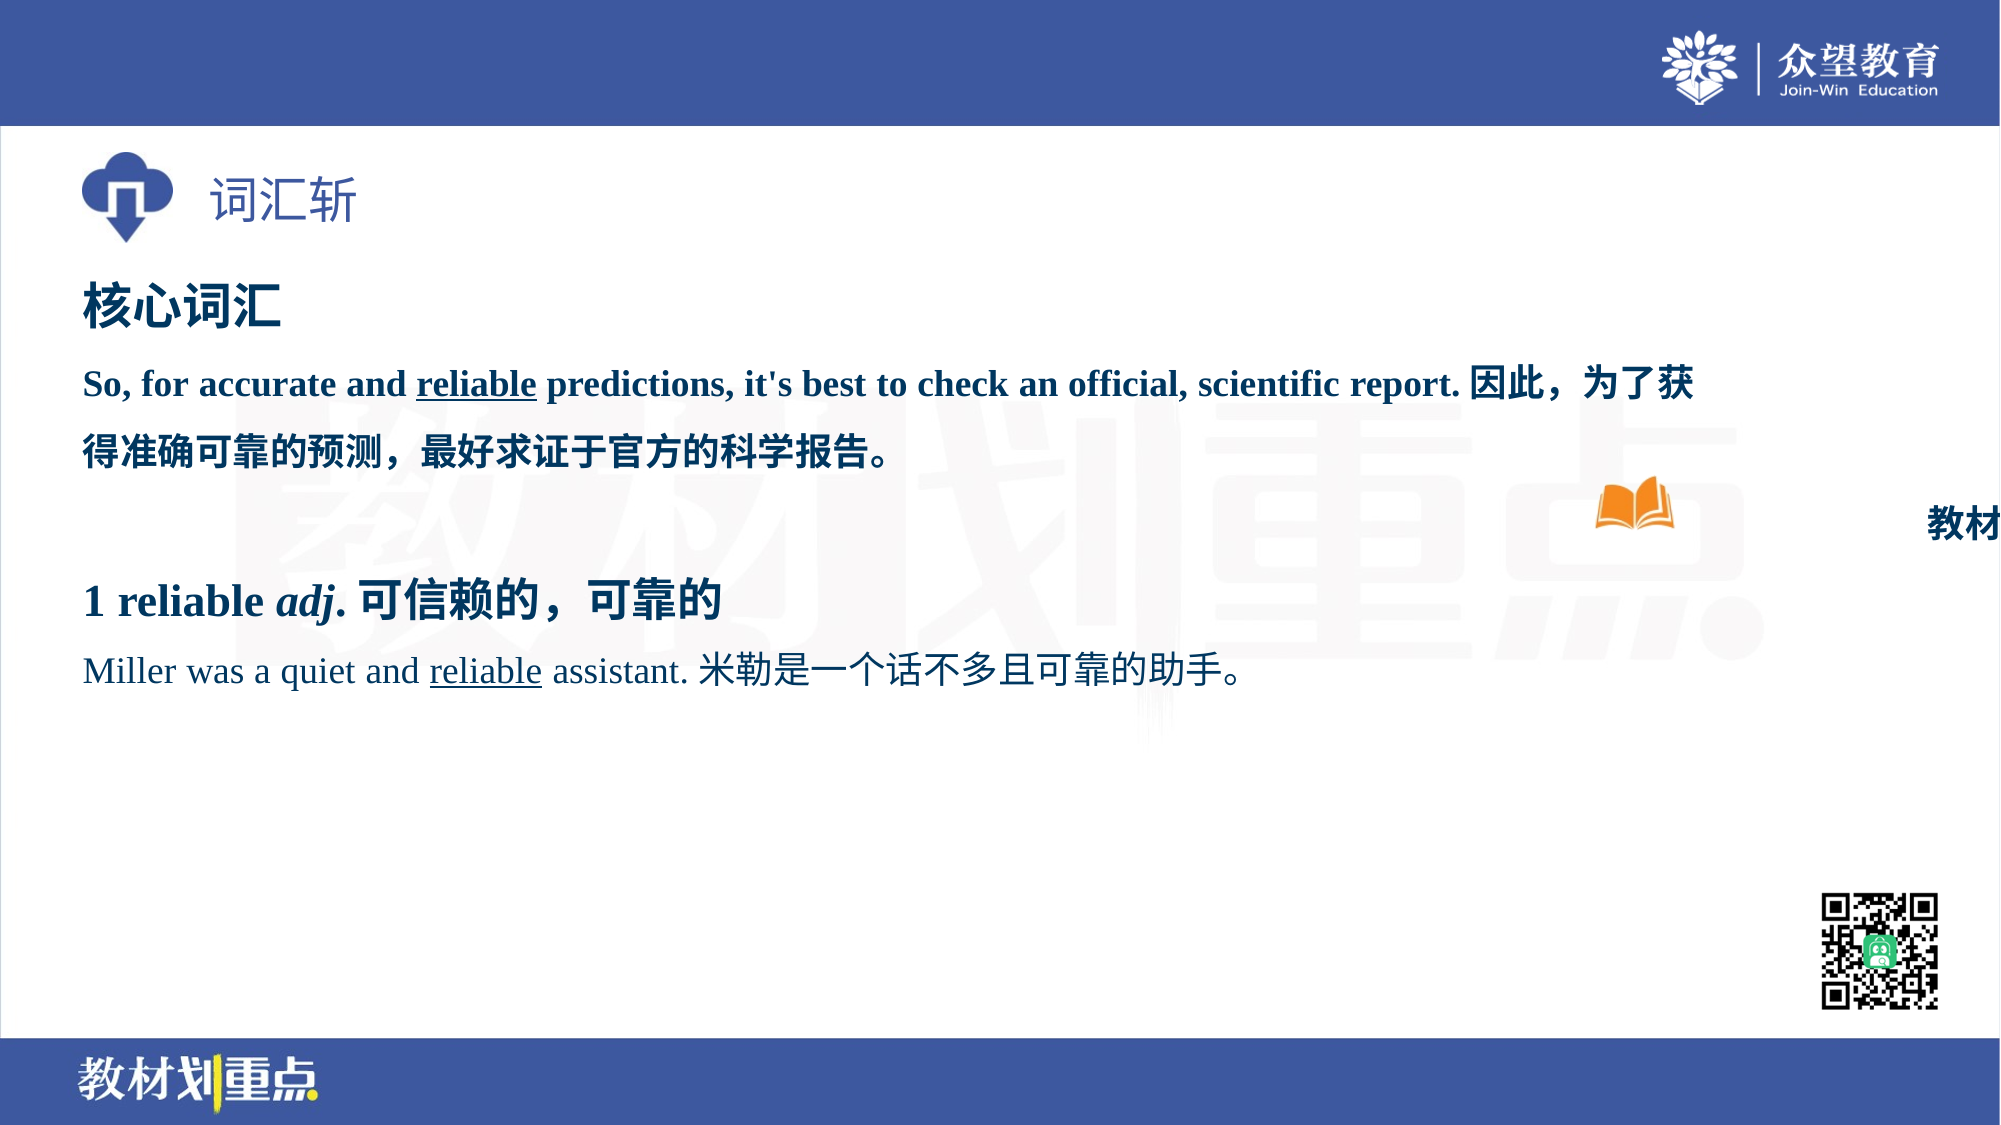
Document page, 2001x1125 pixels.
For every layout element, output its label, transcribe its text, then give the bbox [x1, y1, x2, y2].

text_box 核心词汇 [82, 247, 1817, 335]
text_box 1 reliable adj.可信赖的，可靠的 [82, 544, 1817, 626]
text_box So, for accurate and reliable predictions, it's best to check an official, scientific report.因此，为了获 得准确可靠的预测，最好求证于官方的科学报告。 教材P86 [82, 335, 1817, 538]
picture [0, 0, 2000, 1125]
text_box Miller was a quiet and reliable assistant.米勒是一个话不多且可靠的助手。 [82, 626, 1817, 684]
